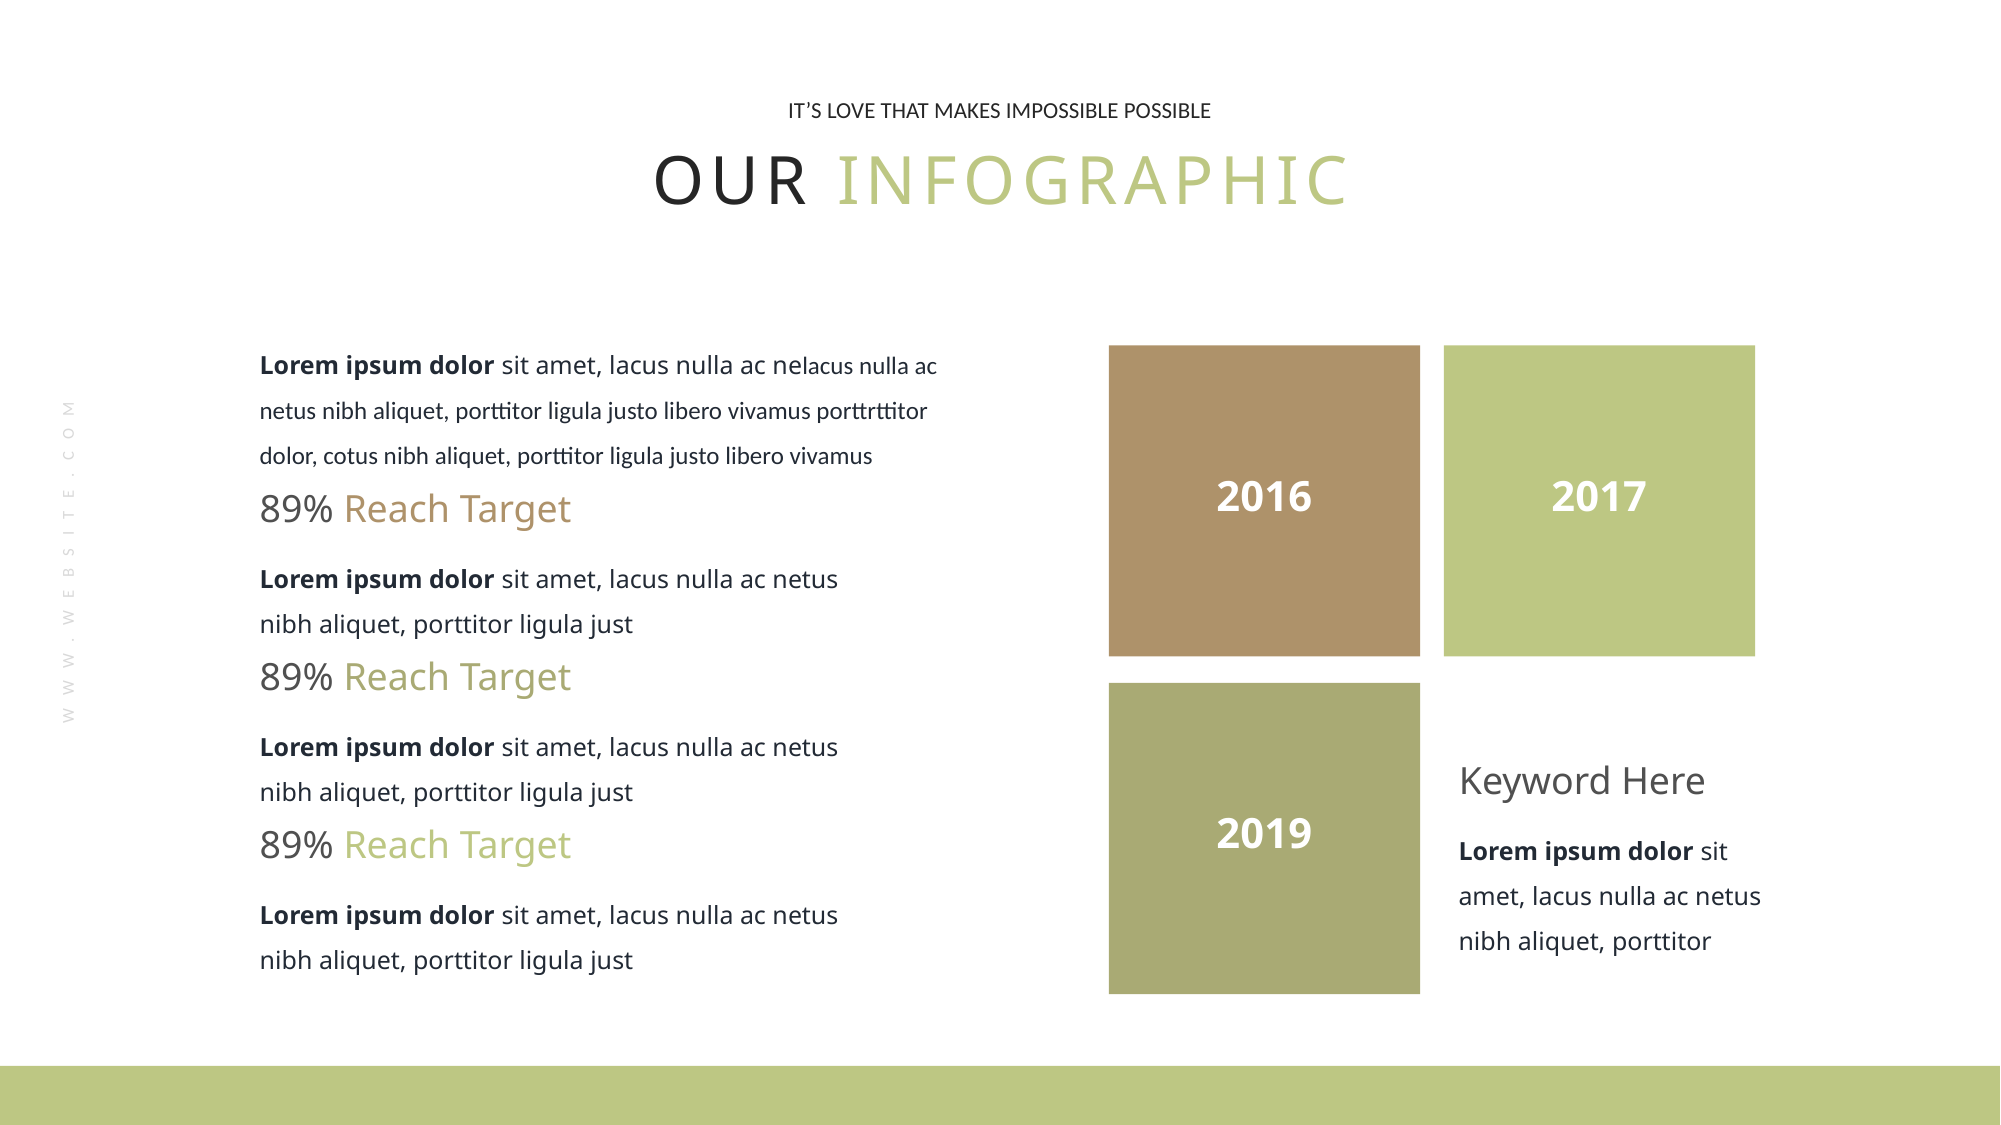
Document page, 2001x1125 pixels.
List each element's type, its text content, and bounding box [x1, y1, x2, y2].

text_box Lorem ipsum dolor sit amet, lacus nulla ac netus nibh aliquet, porttitor ligula just [244, 709, 891, 814]
text_box [1108, 682, 1421, 995]
text_box OUR INFOGRAPHIC [560, 130, 1440, 226]
text_box Keyword Here [1443, 749, 1837, 810]
text_box Lorem ipsum dolor sit amet, lacus nulla ac netus nibh aliquet, porttitor ligula just [244, 877, 891, 982]
text_box 89% Reach Target [244, 813, 638, 874]
text_box Lorem ipsum dolor sit amet, lacus nulla ac netus nibh aliquet, porttitor [1443, 813, 1783, 963]
text_box 2017 [1524, 462, 1675, 528]
text_box 2019 [1189, 799, 1340, 865]
text_box 89% Reach Target [244, 477, 638, 538]
text_box 2016 [1189, 462, 1340, 528]
text_box Lorem ipsum dolor sit amet, lacus nulla ac netus nibh aliquet, porttitor ligula just [244, 541, 891, 646]
text_box [1443, 344, 1756, 657]
text_box WWW.WEBSITE.COM [57, 375, 78, 751]
text_box [1108, 344, 1421, 657]
text_box 89% Reach Target [244, 645, 638, 706]
text_box IT’S LOVE THAT MAKES IMPOSSIBLE POSSIBLE [773, 87, 1227, 131]
text_box [0, 1065, 2000, 1125]
text_box Lorem ipsum dolor sit amet, lacus nulla ac nelacus nulla ac netus nibh aliquet, porttitor ligula justo libero vivamus porttrttitor dolor, cotus nibh aliquet, porttitor ligula justo libero vivamus [244, 327, 992, 477]
